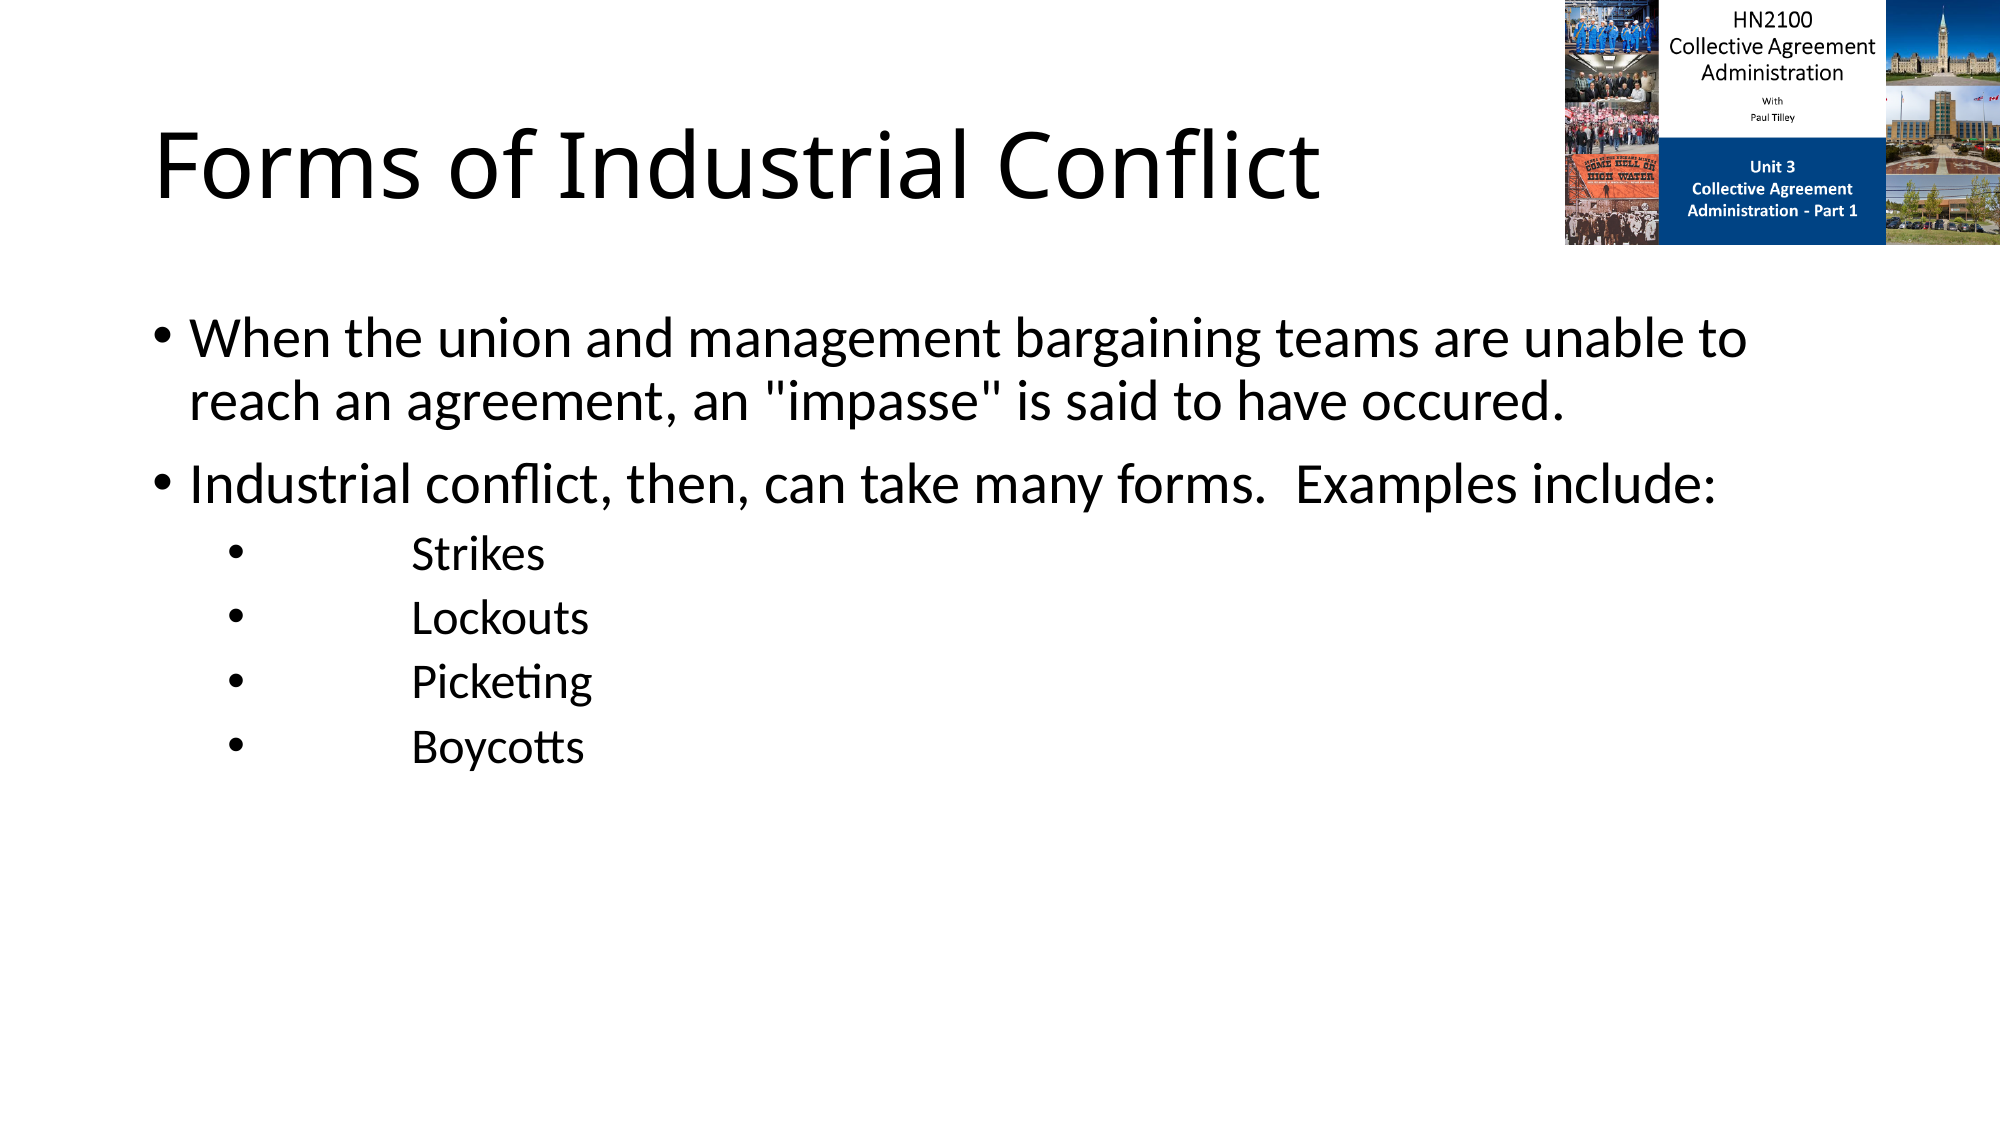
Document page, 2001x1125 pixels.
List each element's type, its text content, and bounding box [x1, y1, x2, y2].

title Forms of Industrial Conflict [137, 59, 1863, 278]
list When the union and management bargaining teams are unable to reach an agreement, an "impasse" is said to have occured. Industrial conflict, then, can take many forms. Examples include: Strikes Lockouts Picketing Boycotts [137, 299, 1863, 1014]
picture [1565, 0, 2000, 245]
